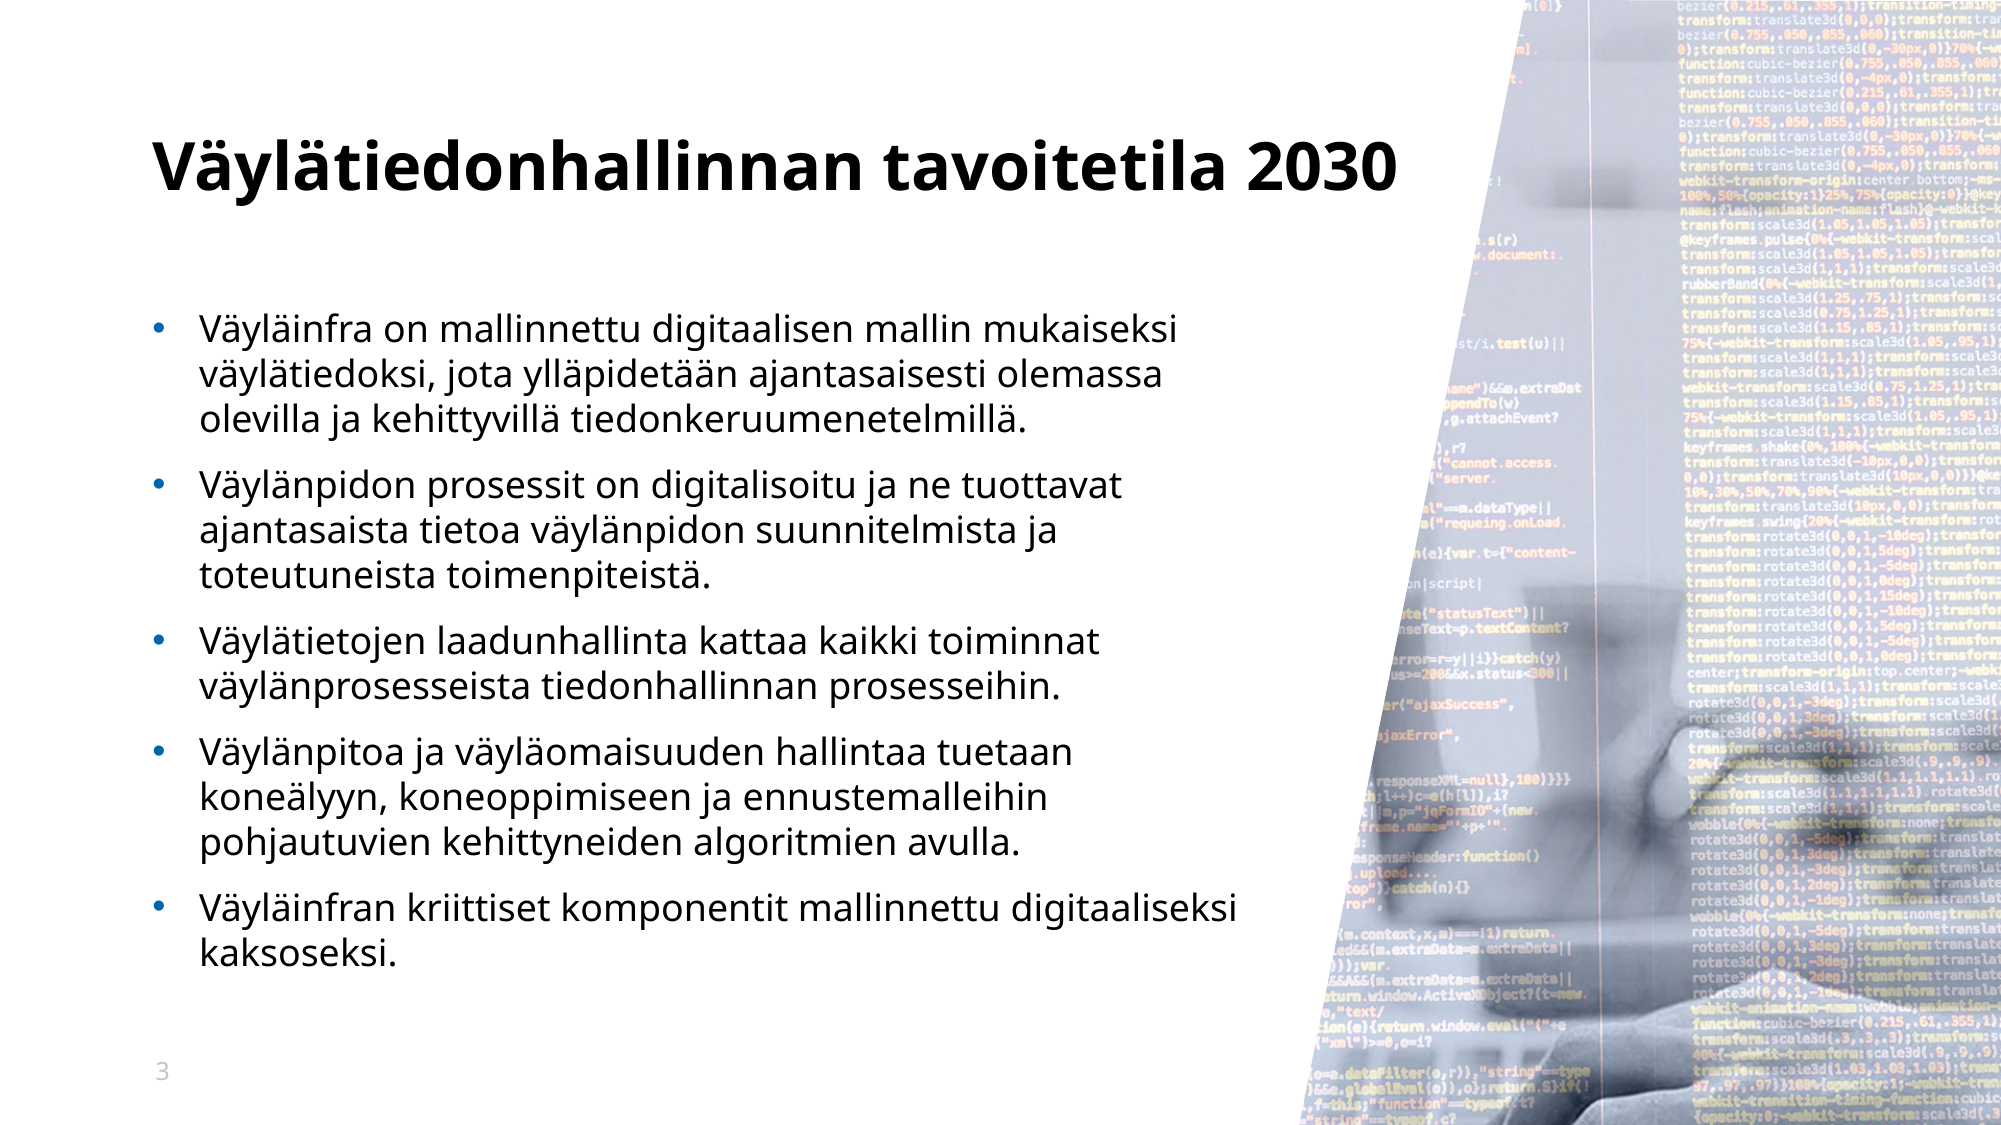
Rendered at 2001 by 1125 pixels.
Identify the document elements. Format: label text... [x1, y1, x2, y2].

picture [1299, 0, 2001, 1125]
slide_number 3 [140, 1042, 233, 1103]
list Väyläinfra on mallinnettu digitaalisen mallin mukaiseksi väylätiedoksi, jota ylläpidetään ajantasaisesti olemassa olevilla ja kehittyvillä tiedonkeruumenetelmillä. Väylänpidon prosessit on digitalisoitu ja ne tuottavat ajantasaista tietoa väylänpidon suunnitelmista ja toteutuneista toimenpiteistä. Väylätietojen laadunhallinta kattaa kaikki toiminnat väylänprosesseista tiedonhallinnan prosesseihin. Väylänpitoa ja väyläomaisuuden hallintaa tuetaan koneälyyn, koneoppimiseen ja ennustemalleihin pohjautuvien kehittyneiden algoritmien avulla. Väyläinfran kriittiset komponentit mallinnettu digitaaliseksi kaksoseksi. [137, 297, 1279, 1073]
title Väylätiedonhallinnan tavoitetila 2030 [137, 59, 1299, 278]
